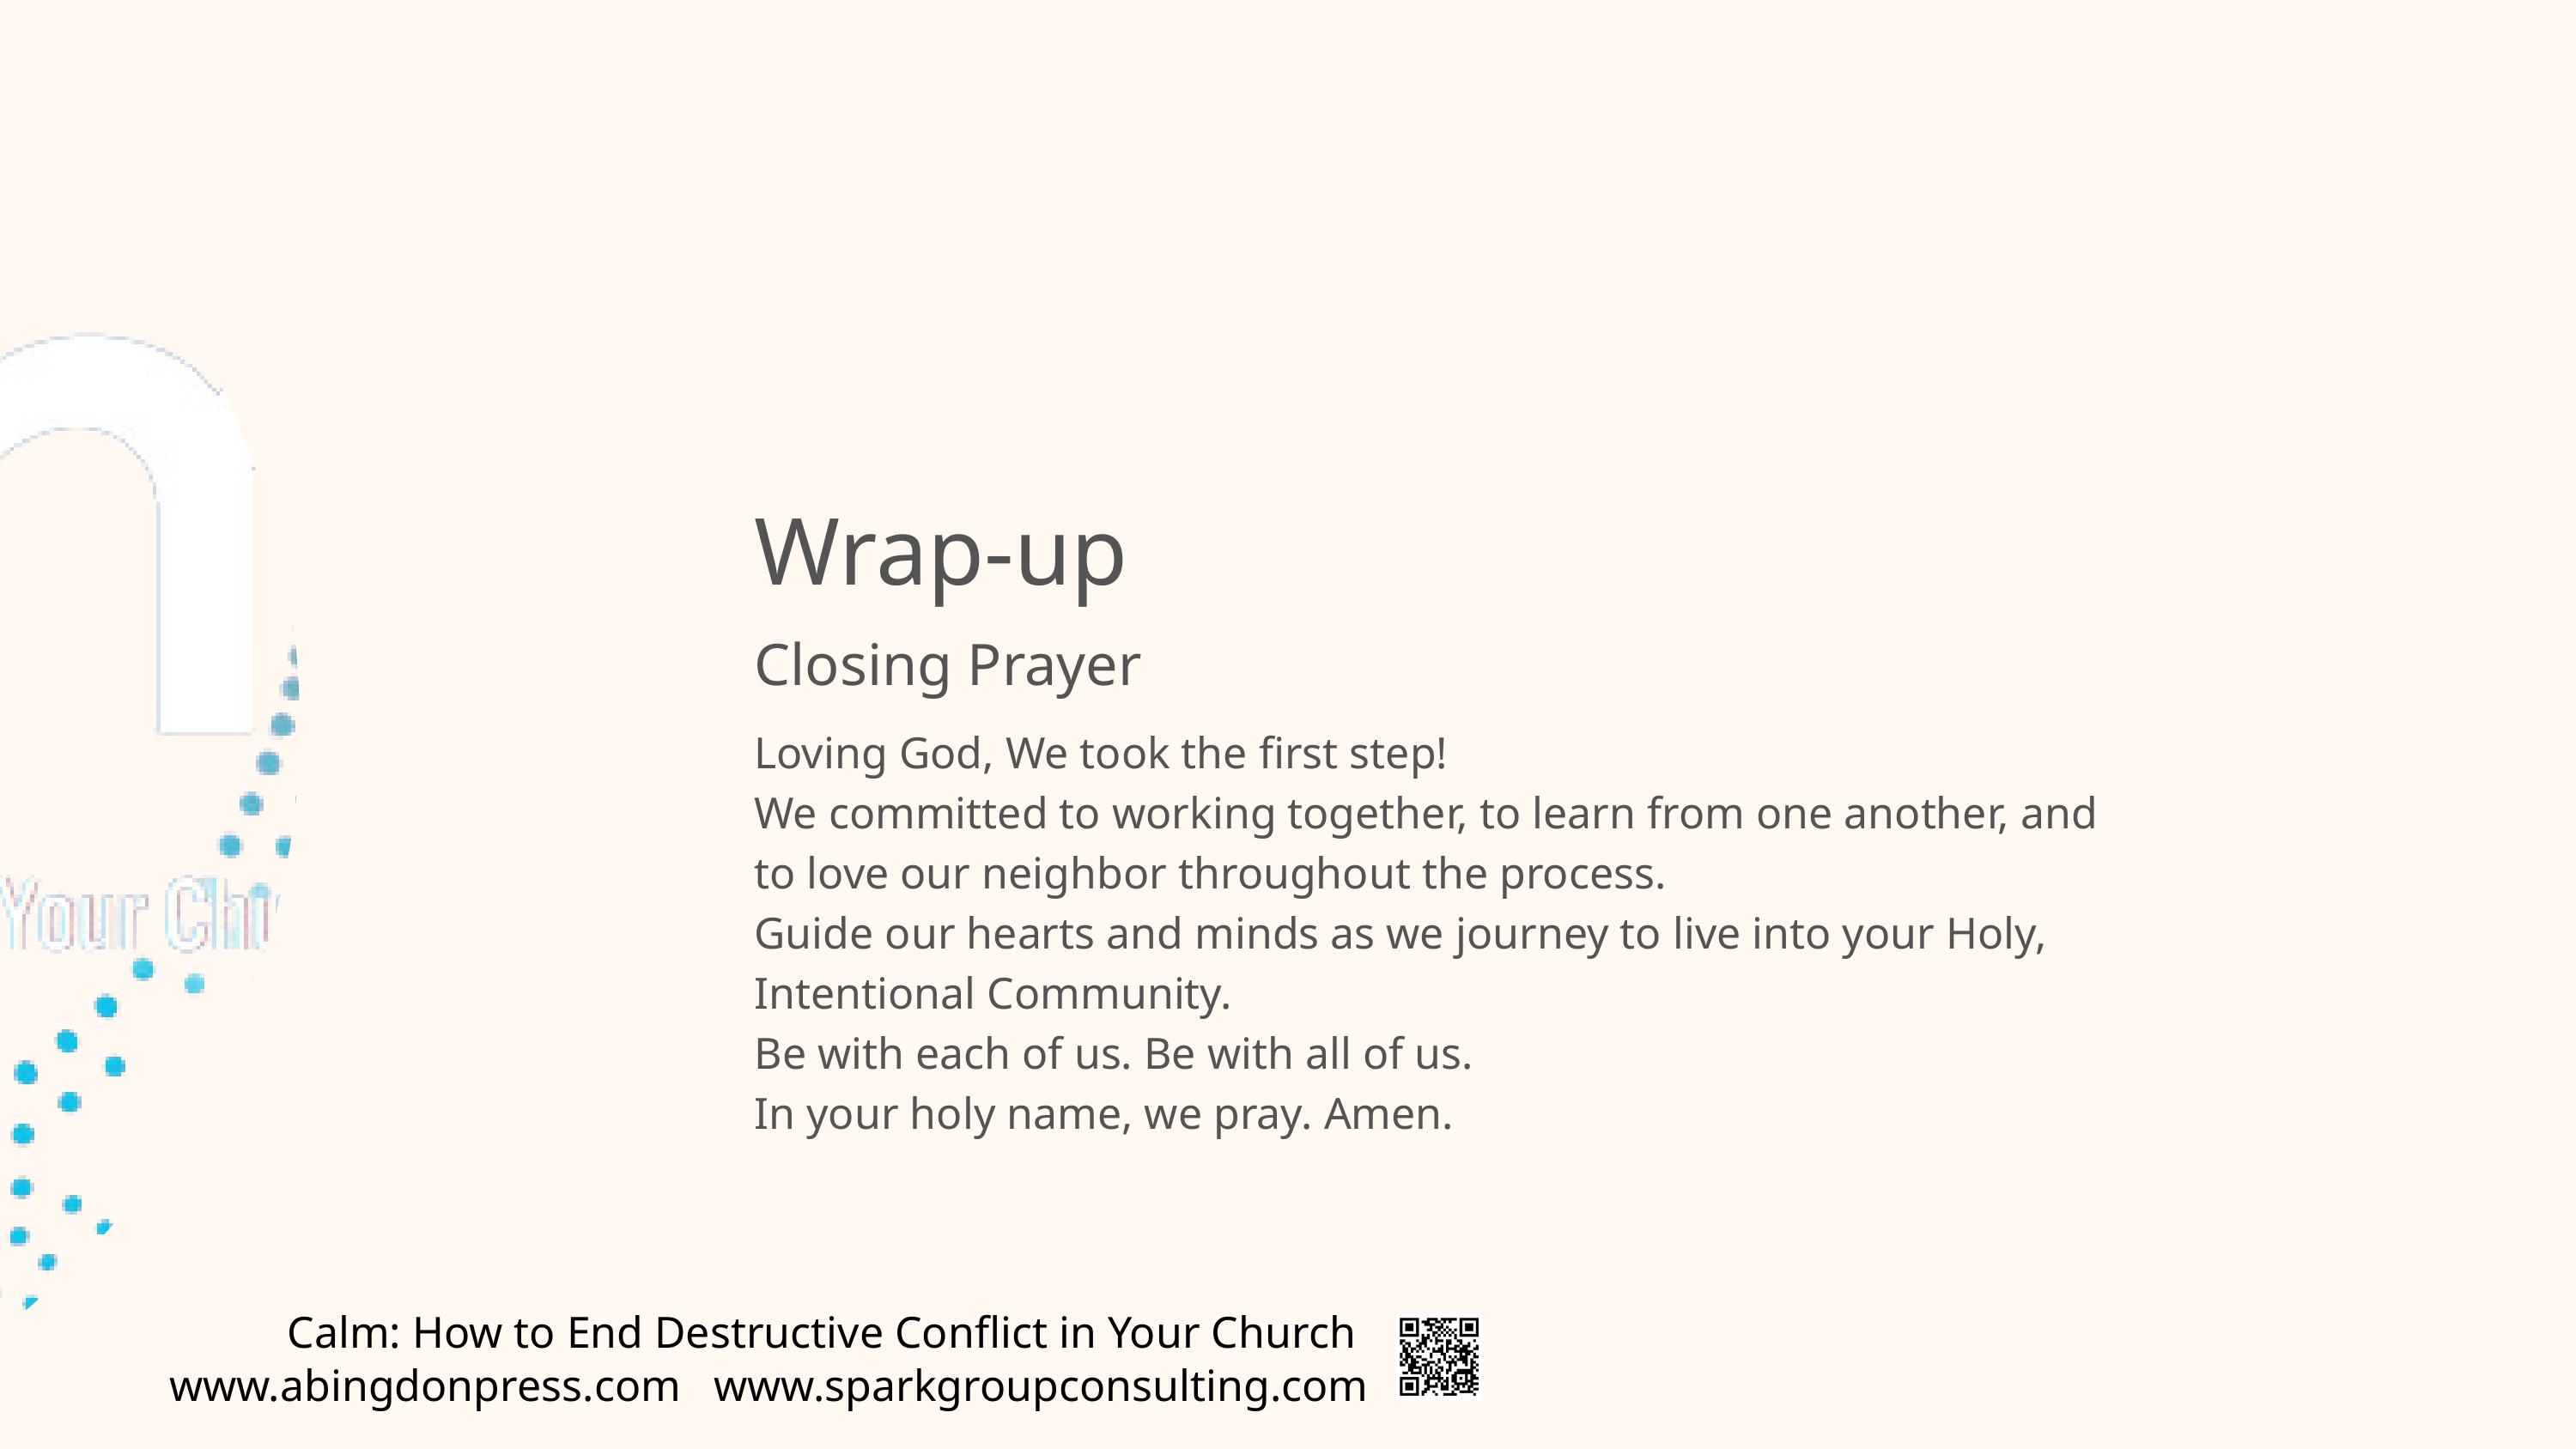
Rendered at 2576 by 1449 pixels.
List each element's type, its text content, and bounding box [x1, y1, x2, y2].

text_box www.abingdonpress.com [305, 1357, 714, 1410]
text_box Calm: How to End Destructive Conflict in Your Church [305, 1296, 1475, 1357]
text_box Loving God, We took the first step! We committed to working together, to learn from one another, and to love our neighbor throughout the process. Guide our hearts and minds as we journey to live into your Holy, Intentional Community. Be with each of us. Be with all of us. In your holy name, we pray. Amen. [754, 717, 2133, 1138]
text_box Wrap-up [754, 474, 1963, 604]
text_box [0, 0, 301, 1449]
text_box Closing Prayer [754, 616, 1763, 697]
text_box www.sparkgroupconsulting.com [714, 1357, 1418, 1410]
text_box [1418, 1313, 1483, 1400]
